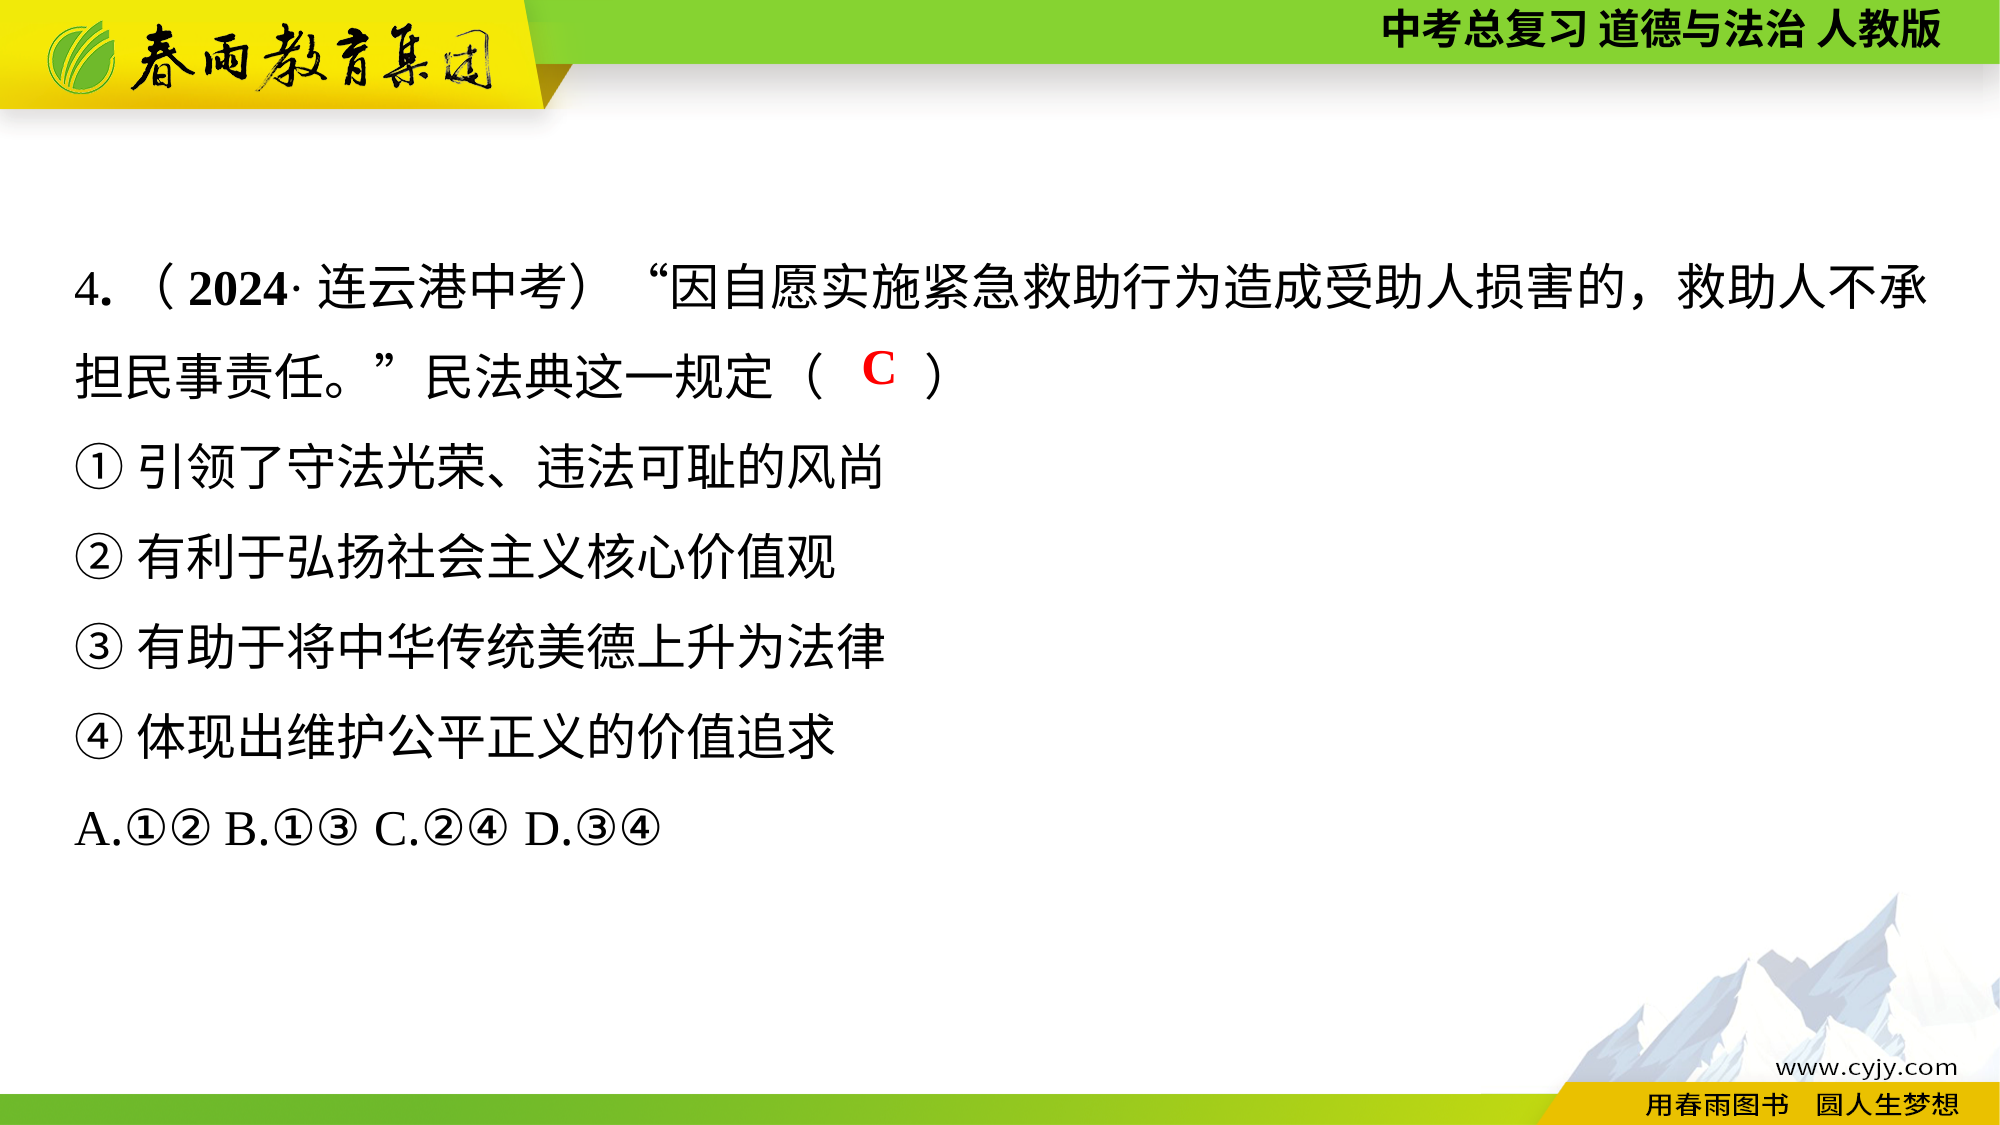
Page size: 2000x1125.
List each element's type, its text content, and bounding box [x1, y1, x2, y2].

text_box C [846, 327, 913, 403]
picture [0, 0, 2000, 1125]
list 4.（2024·连云港中考）“因自愿实施紧急救助行为造成受助人损害的，救助人不承担民事责任。”民法典这一规定（ ） ①引领了守法光荣、违法可耻的风尚 ②有利于弘扬社会主义核心价值观 ③有助于将中华传统美德上升为法律 ④体现出维护公平正义的价值追求 A.①② B.①③ C.②④ D.③④ [59, 218, 1944, 870]
